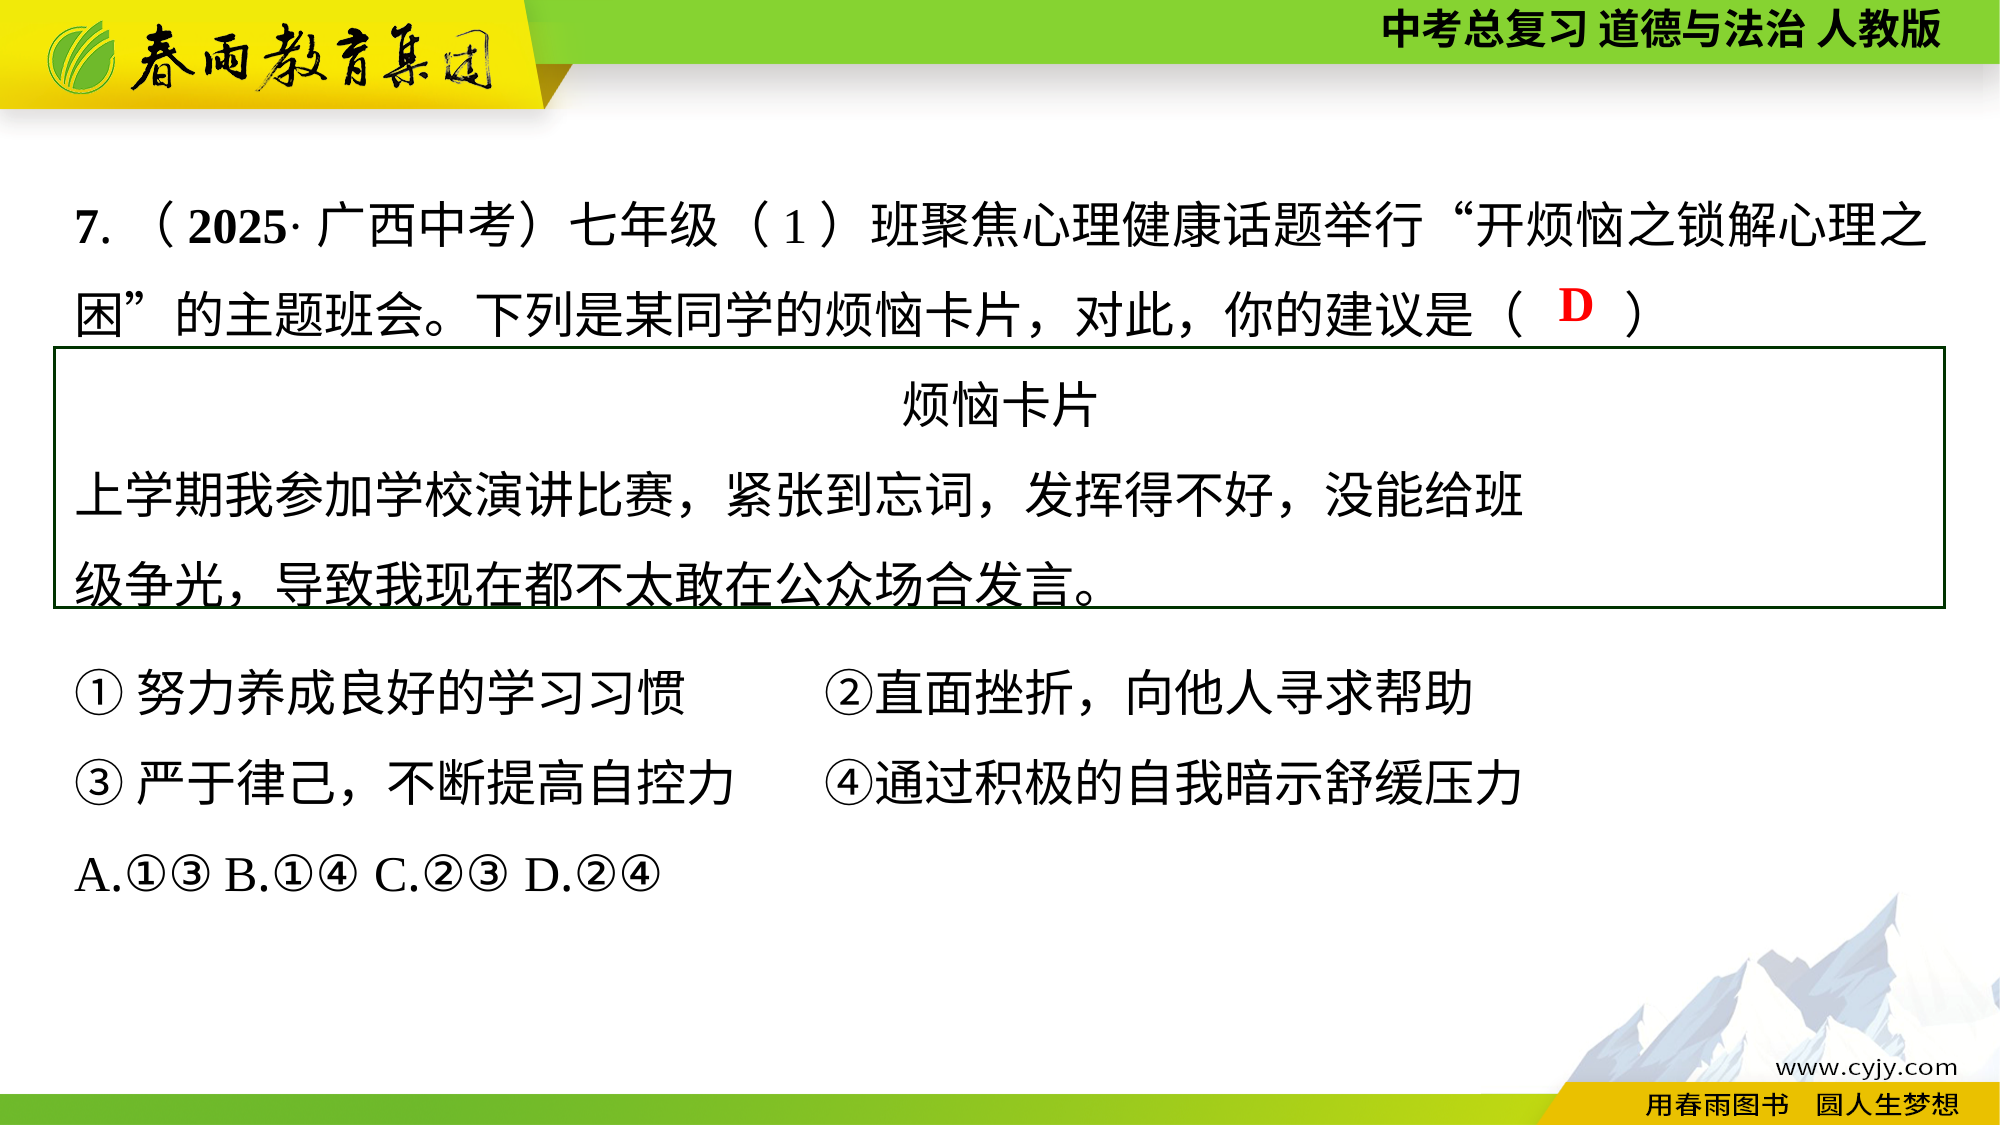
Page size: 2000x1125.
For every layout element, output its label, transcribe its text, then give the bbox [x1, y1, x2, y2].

text_box D [1543, 263, 1610, 339]
text_box [54, 347, 1945, 608]
picture [0, 0, 2000, 1125]
list 7.（2025·广西中考）七年级（1）班聚焦心理健康话题举行“开烦恼之锁解心理之困”的主题班会。下列是某同学的烦恼卡片，对此，你的建议是（ ） 烦恼卡片 上学期我参加学校演讲比赛，紧张到忘词，发挥得不好，没能给班 级争光，导致我现在都不太敢在公众场合发言。 ①努力养成良好的学习习惯 ②直面挫折，向他人寻求帮助 ③严于律己，不断提高自控力 ④通过积极的自我暗示舒缓压力 A.①③ B.①④ C.②③ D.②④ [59, 155, 1944, 347]
list 7.（2025·广西中考）七年级（1）班聚焦心理健康话题举行“开烦恼之锁解心理之困”的主题班会。下列是某同学的烦恼卡片，对此，你的建议是（ ） 烦恼卡片 上学期我参加学校演讲比赛，紧张到忘词，发挥得不好，没能给班 级争光，导致我现在都不太敢在公众场合发言。 ①努力养成良好的学习习惯 ②直面挫折，向他人寻求帮助 ③严于律己，不断提高自控力 ④通过积极的自我暗示舒缓压力 A.①③ B.①④ C.②③ D.②④ [59, 608, 1944, 917]
